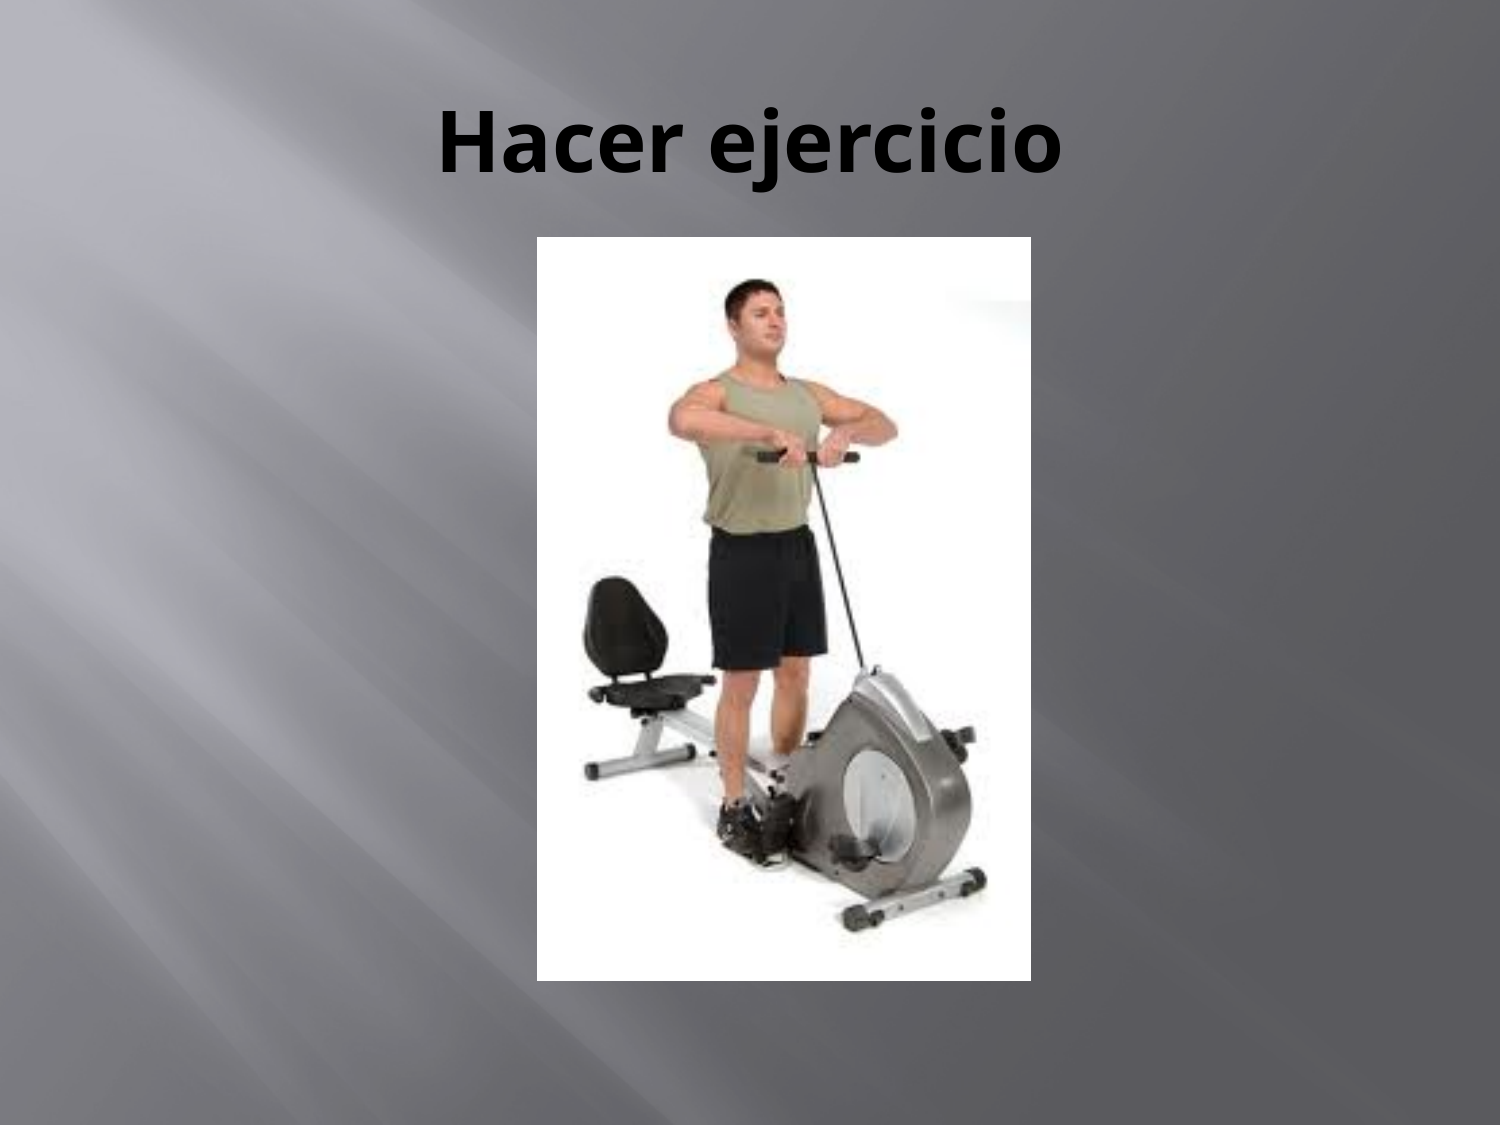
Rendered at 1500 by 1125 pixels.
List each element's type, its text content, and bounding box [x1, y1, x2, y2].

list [537, 237, 1031, 982]
title Hacer ejercicio [75, 45, 1425, 233]
